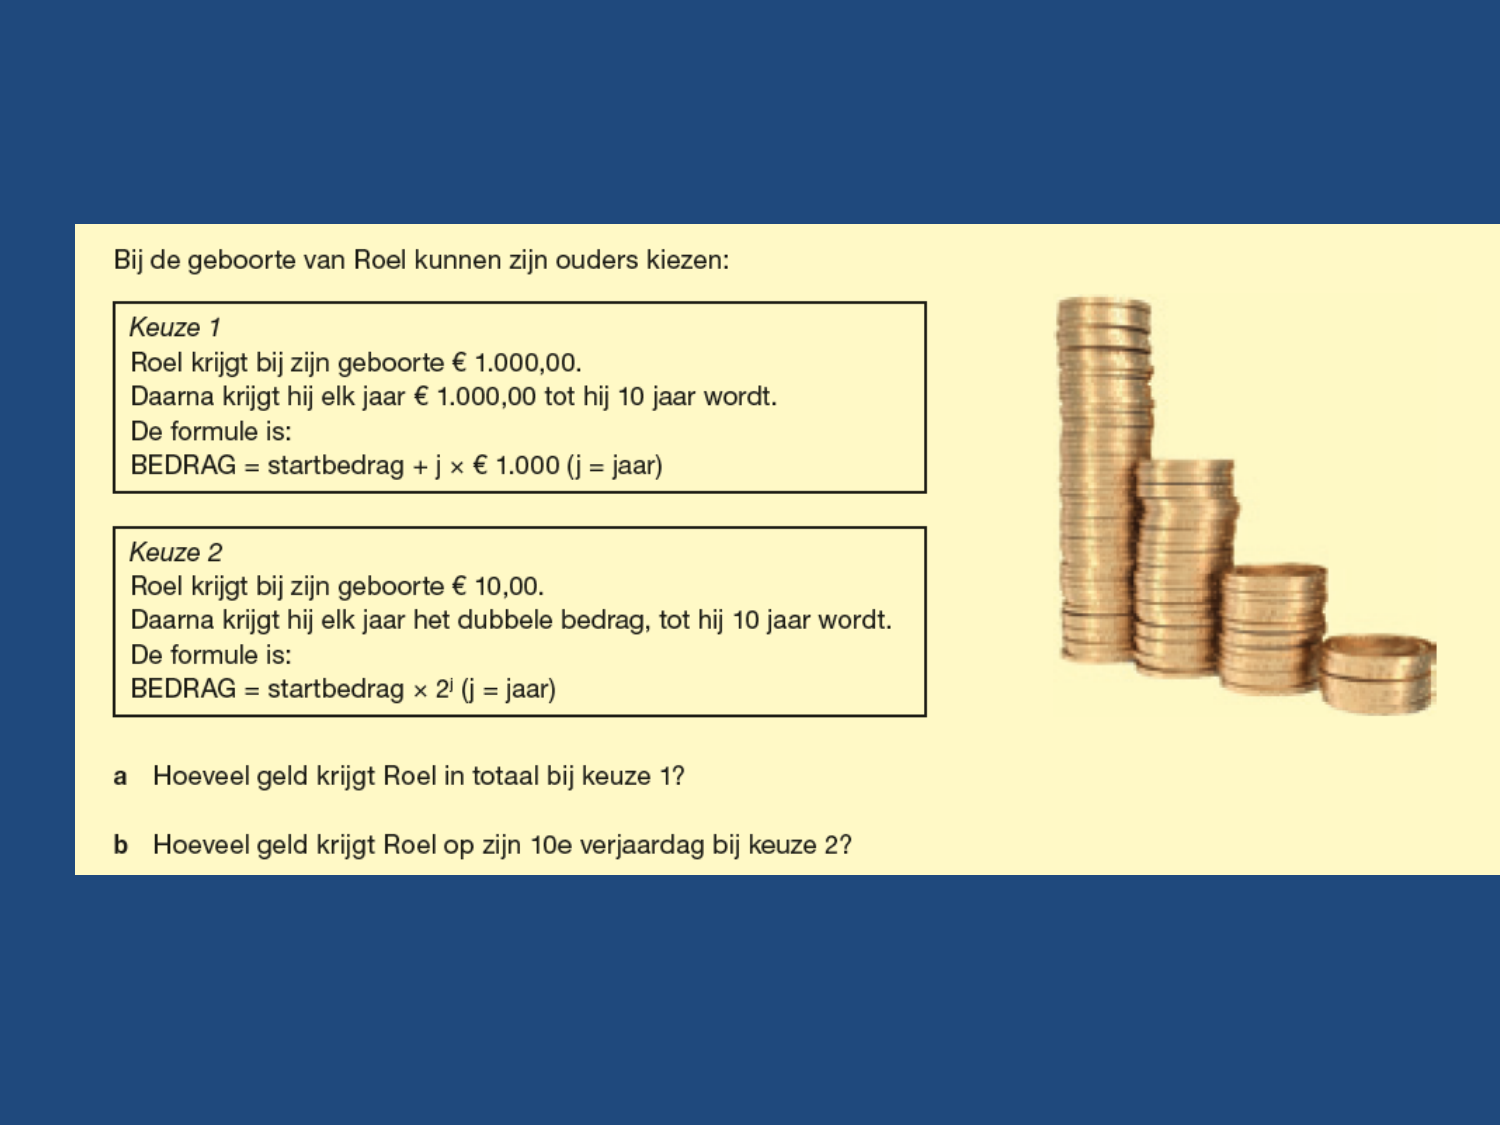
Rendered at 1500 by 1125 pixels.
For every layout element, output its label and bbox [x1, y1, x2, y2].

picture [74, 224, 1500, 876]
